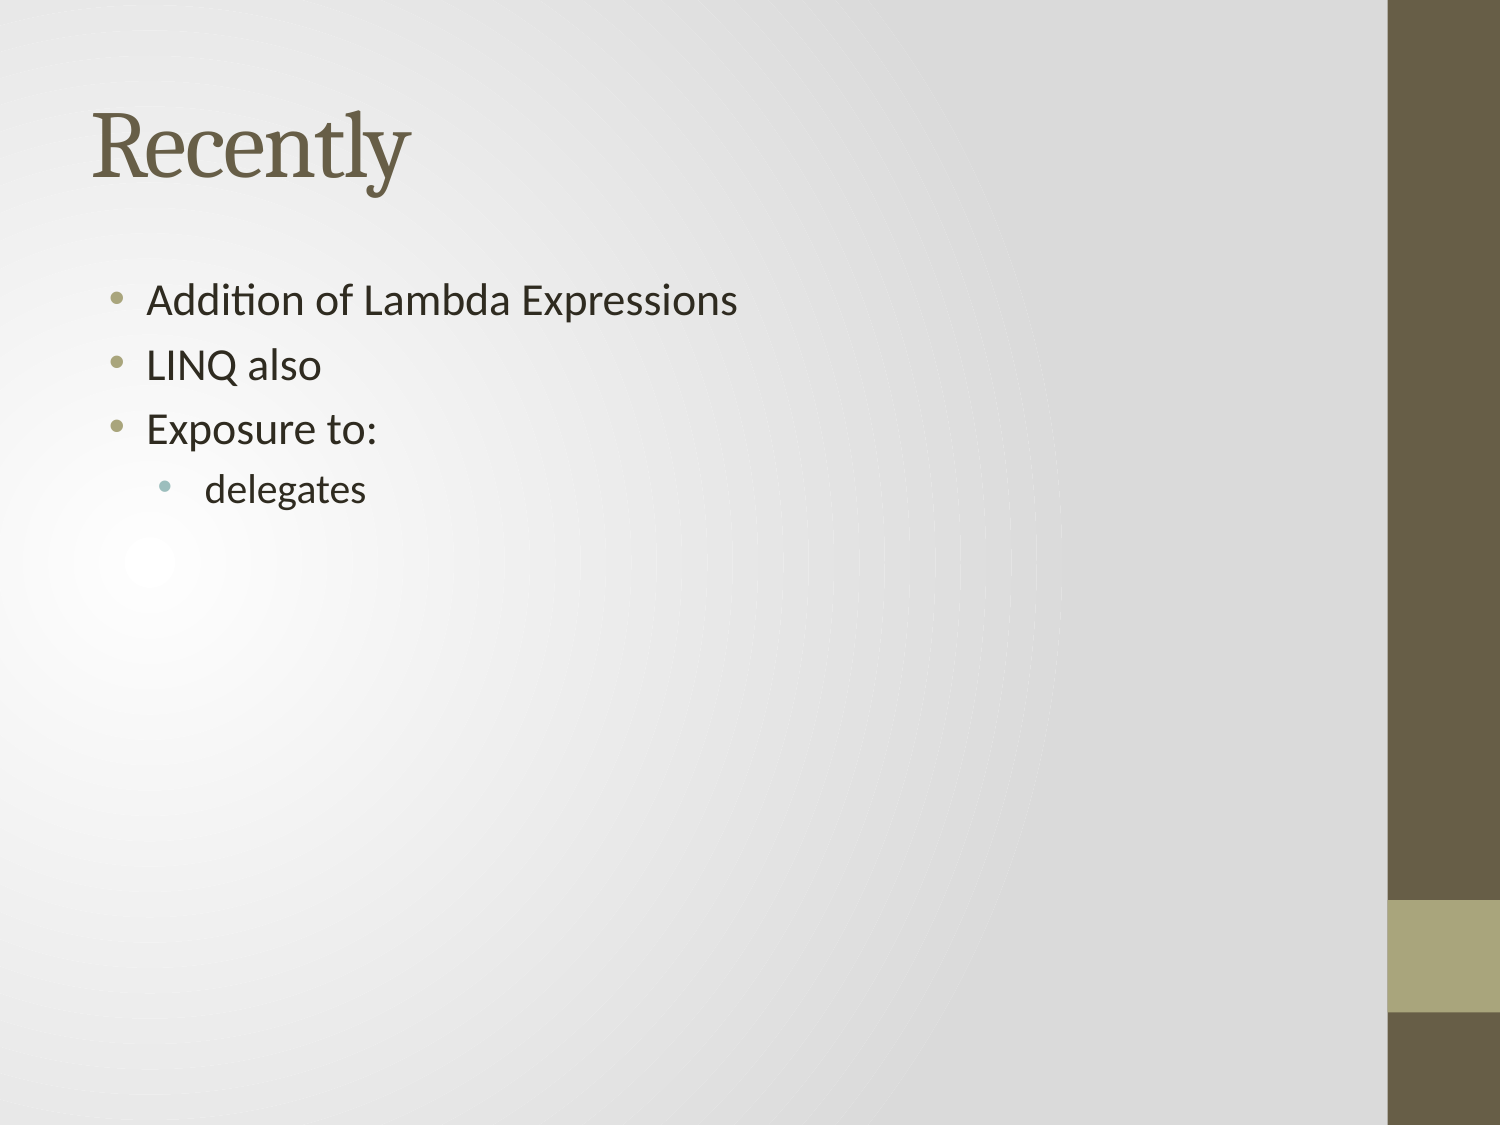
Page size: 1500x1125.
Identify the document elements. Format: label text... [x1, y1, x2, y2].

list Addition of Lambda Expressions LINQ also Exposure to: delegates [75, 262, 1325, 1050]
title Recently [75, 45, 1325, 233]
